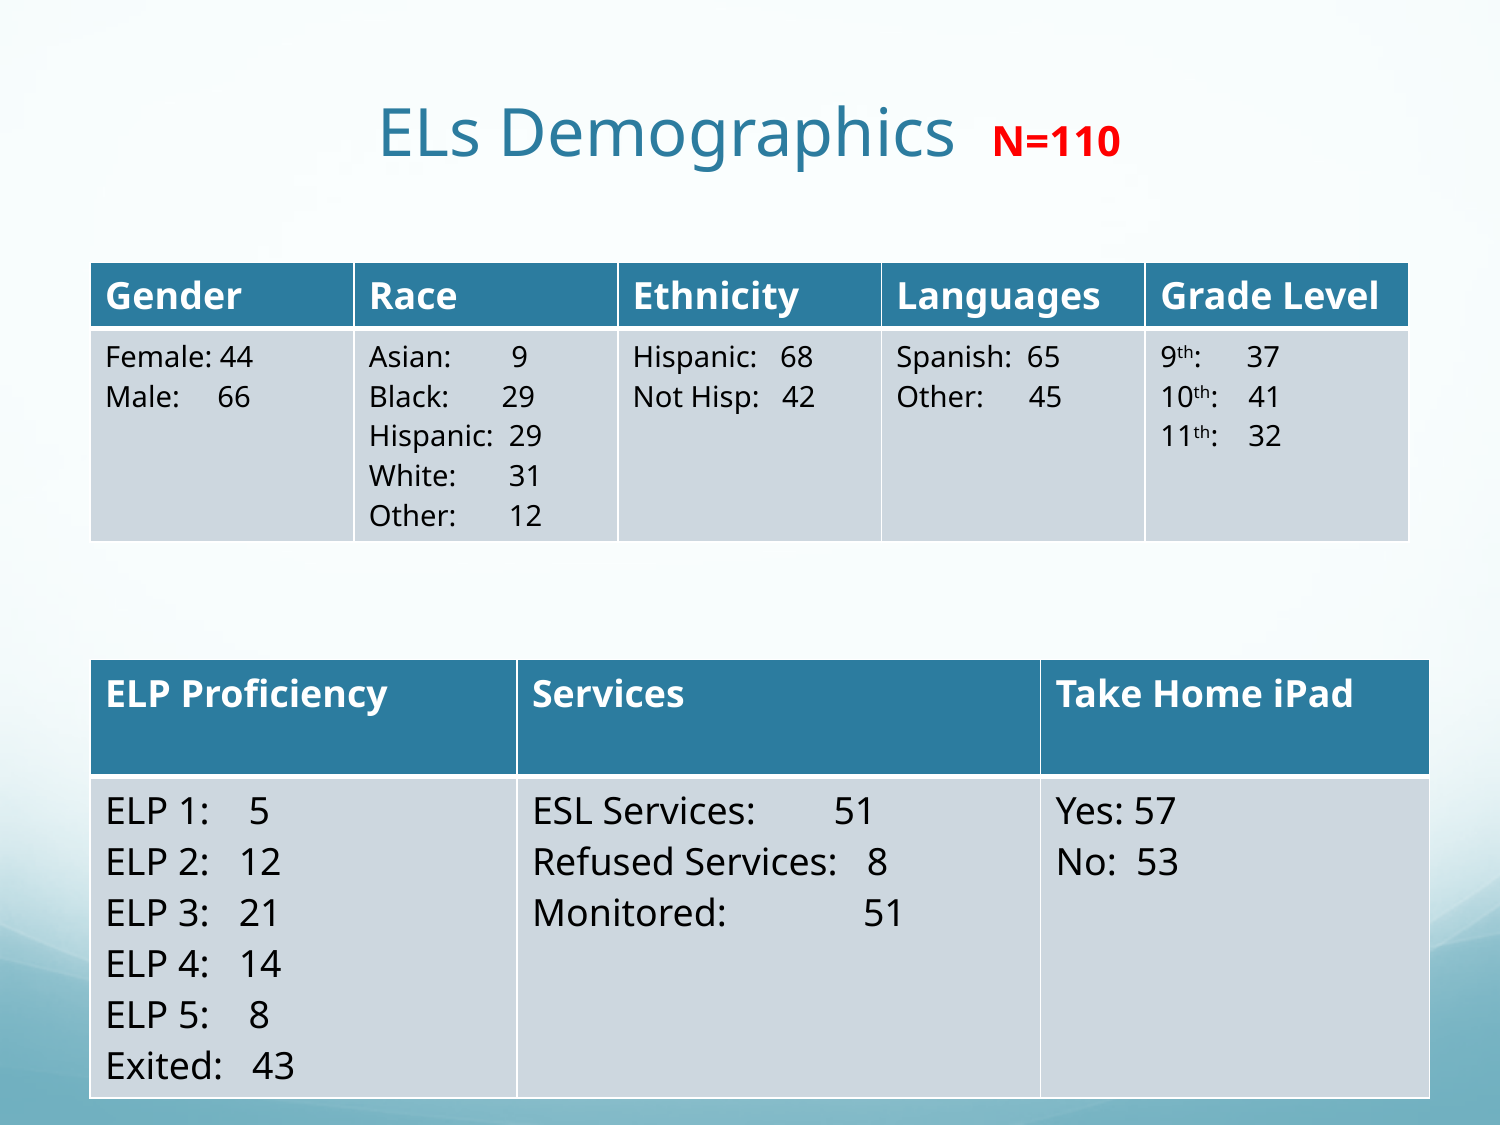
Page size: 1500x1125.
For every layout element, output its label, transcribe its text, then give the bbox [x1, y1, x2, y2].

table_header Gender [91, 263, 353, 326]
title ELs Demographics N=110 [90, 17, 1410, 177]
table_header Take Home iPad [1041, 660, 1429, 774]
table_header ELP Proficiency [91, 660, 516, 774]
table_cell 9th: 37 10th: 41 11th: 32 [1146, 331, 1408, 541]
table_cell ELP 1: 5 ELP 2: 12 ELP 3: 21 ELP 4: 14 ELP 5: 8 Exited: 43 [91, 779, 516, 1097]
table_cell Female: 44 Male: 66 [91, 331, 353, 541]
table_cell Spanish: 65 Other: 45 [882, 331, 1144, 541]
table_cell Yes: 57 No: 53 [1041, 779, 1429, 1097]
table_cell Asian: 9 Black: 29 Hispanic: 29 White: 31 Other: 12 [355, 331, 617, 541]
table_header Ethnicity [619, 263, 881, 326]
table_header Grade Level [1146, 263, 1408, 326]
table_cell ESL Services: 51 Refused Services: 8 Monitored: 51 [518, 779, 1040, 1097]
table_header Services [518, 660, 1040, 774]
table_header Languages [882, 263, 1144, 326]
table_header Race [355, 263, 617, 326]
table_cell Hispanic: 68 Not Hisp: 42 [619, 331, 881, 541]
